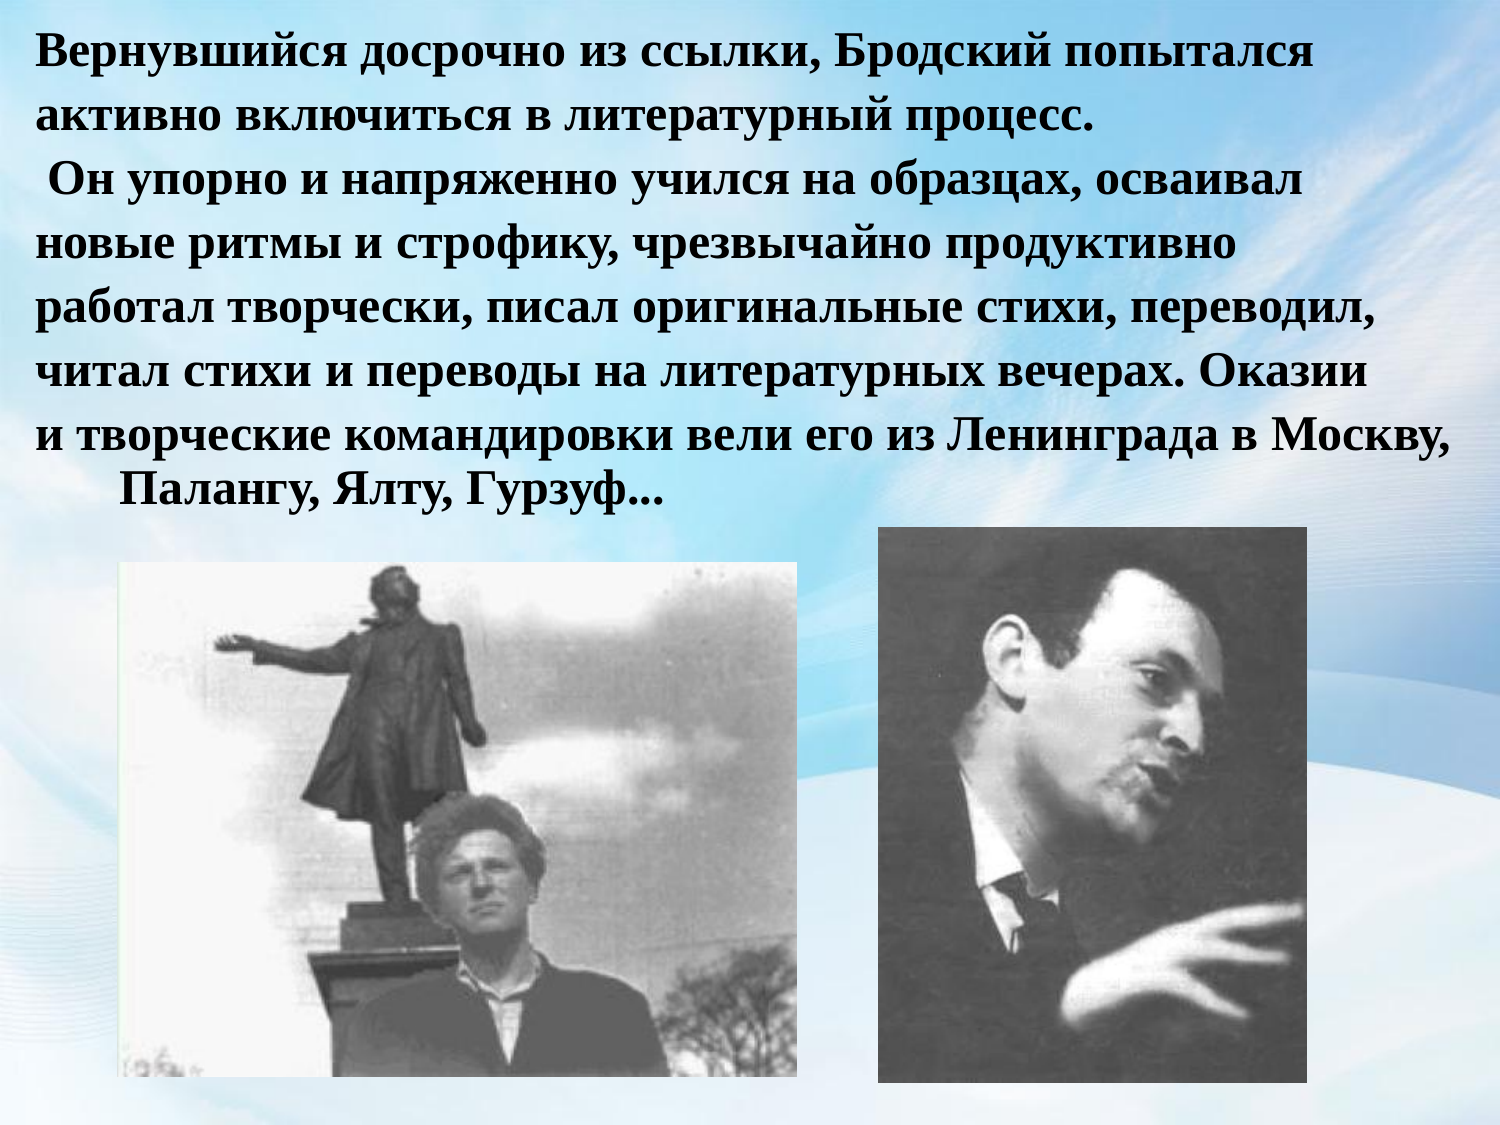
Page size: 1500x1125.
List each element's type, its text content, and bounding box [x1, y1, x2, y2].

picture [0, 0, 1500, 1125]
list Вернувшийся досрочно из ссылки, Бродский попытался активно включиться в литературный процесс. Он упорно и напряженно учился на образцах, осваивал новые ритмы и строфику, чрезвычайно продуктивно работал творчески, писал оригинальные стихи, переводил, читал стихи и переводы на литературных вечерах. Оказии и творческие командировки вели его из Ленинграда в Москву, Палангу, Ялту, Гурзуф... [34, 23, 1454, 645]
